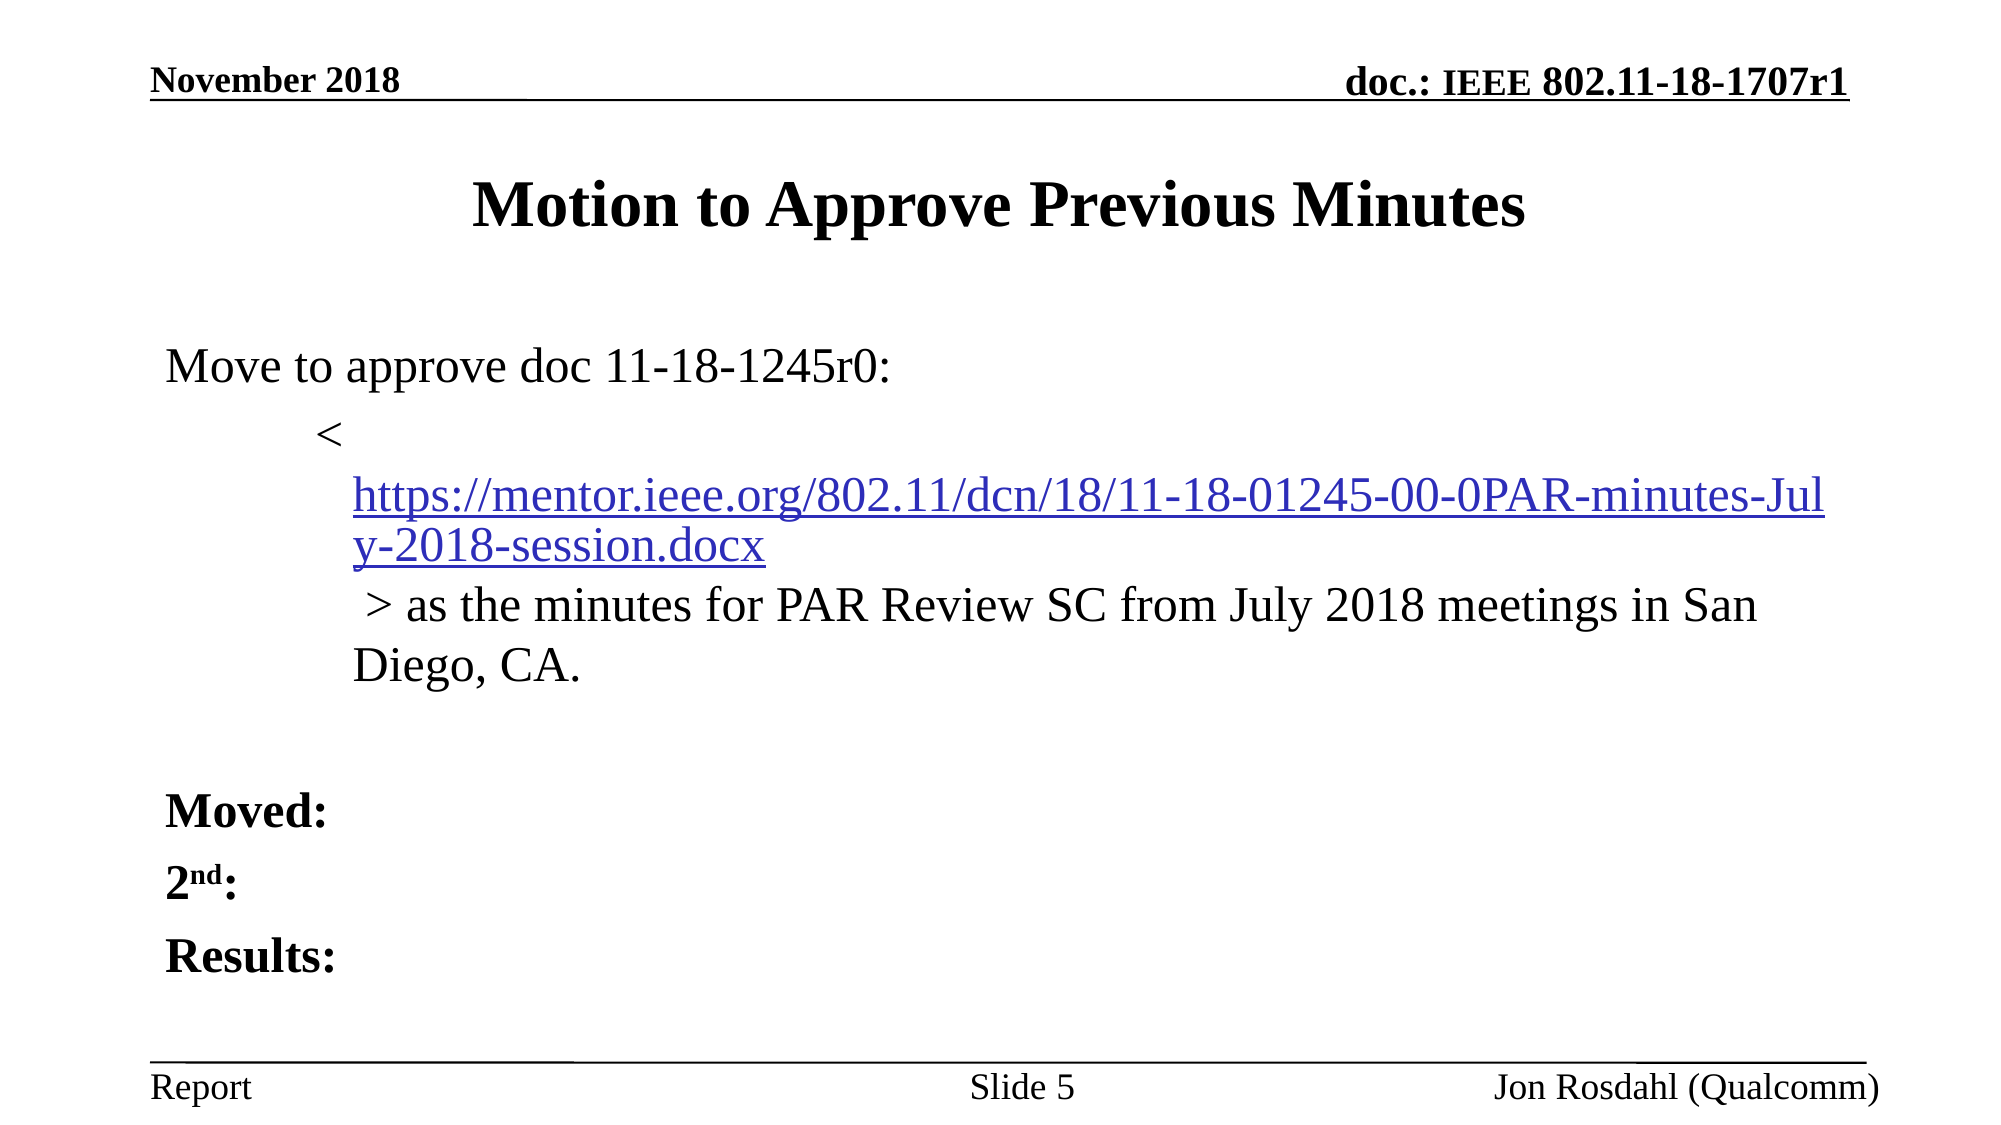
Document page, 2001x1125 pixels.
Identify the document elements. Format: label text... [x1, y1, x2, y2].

title Motion to Approve Previous Minutes [149, 112, 1850, 288]
slide_number Slide 5 [950, 1061, 1095, 1125]
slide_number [149, 49, 431, 100]
footer Jon Rosdahl (Qualcomm) [1436, 1061, 1881, 1108]
list Move to approve doc 11-18-1245r0: < https://mentor.ieee.org/802.11/dcn/18/11-18-01245-00-0PAR-minutes-July-2018-session.docx > as the minutes for PAR Review SC from July 2018 meetings in San Diego, CA. Moved: 2nd: Results: [149, 324, 1850, 1000]
